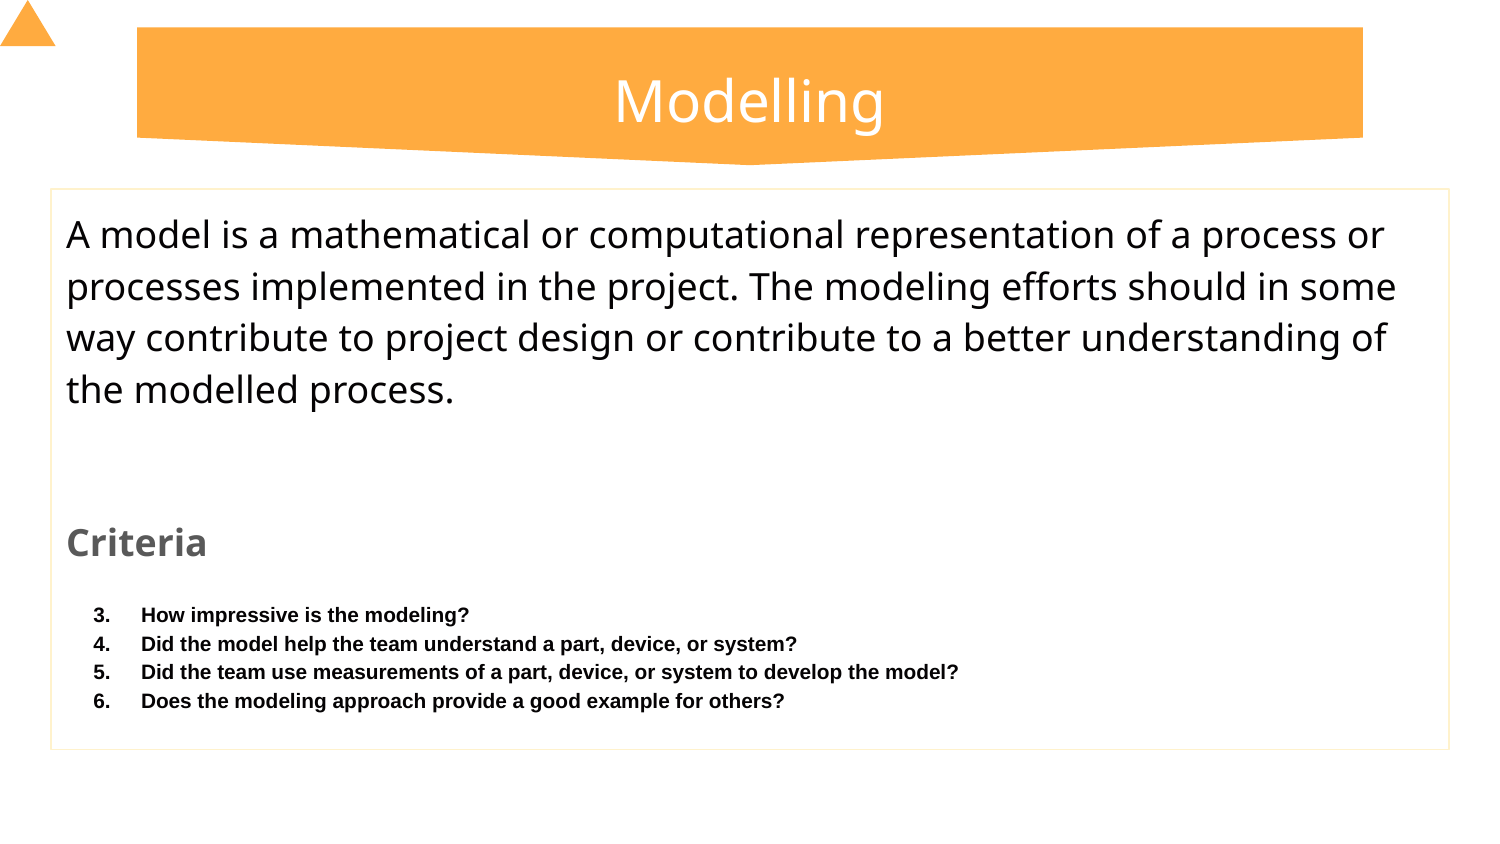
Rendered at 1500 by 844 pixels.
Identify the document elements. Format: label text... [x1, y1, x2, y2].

list A model is a mathematical or computational representation of a process or processes implemented in the project. The modeling efforts should in some way contribute to project design or contribute to a better understanding of the modelled process. Criteria How impressive is the modeling? Did the model help the team understand a part, device, or system? Did the team use measurements of a part, device, or system to develop the model? Does the modeling approach provide a good example for others? [51, 189, 1449, 750]
text_box [137, 27, 1363, 49]
title Modelling [51, 49, 1449, 144]
text_box [279, 144, 1221, 166]
text_box [0, 0, 56, 47]
